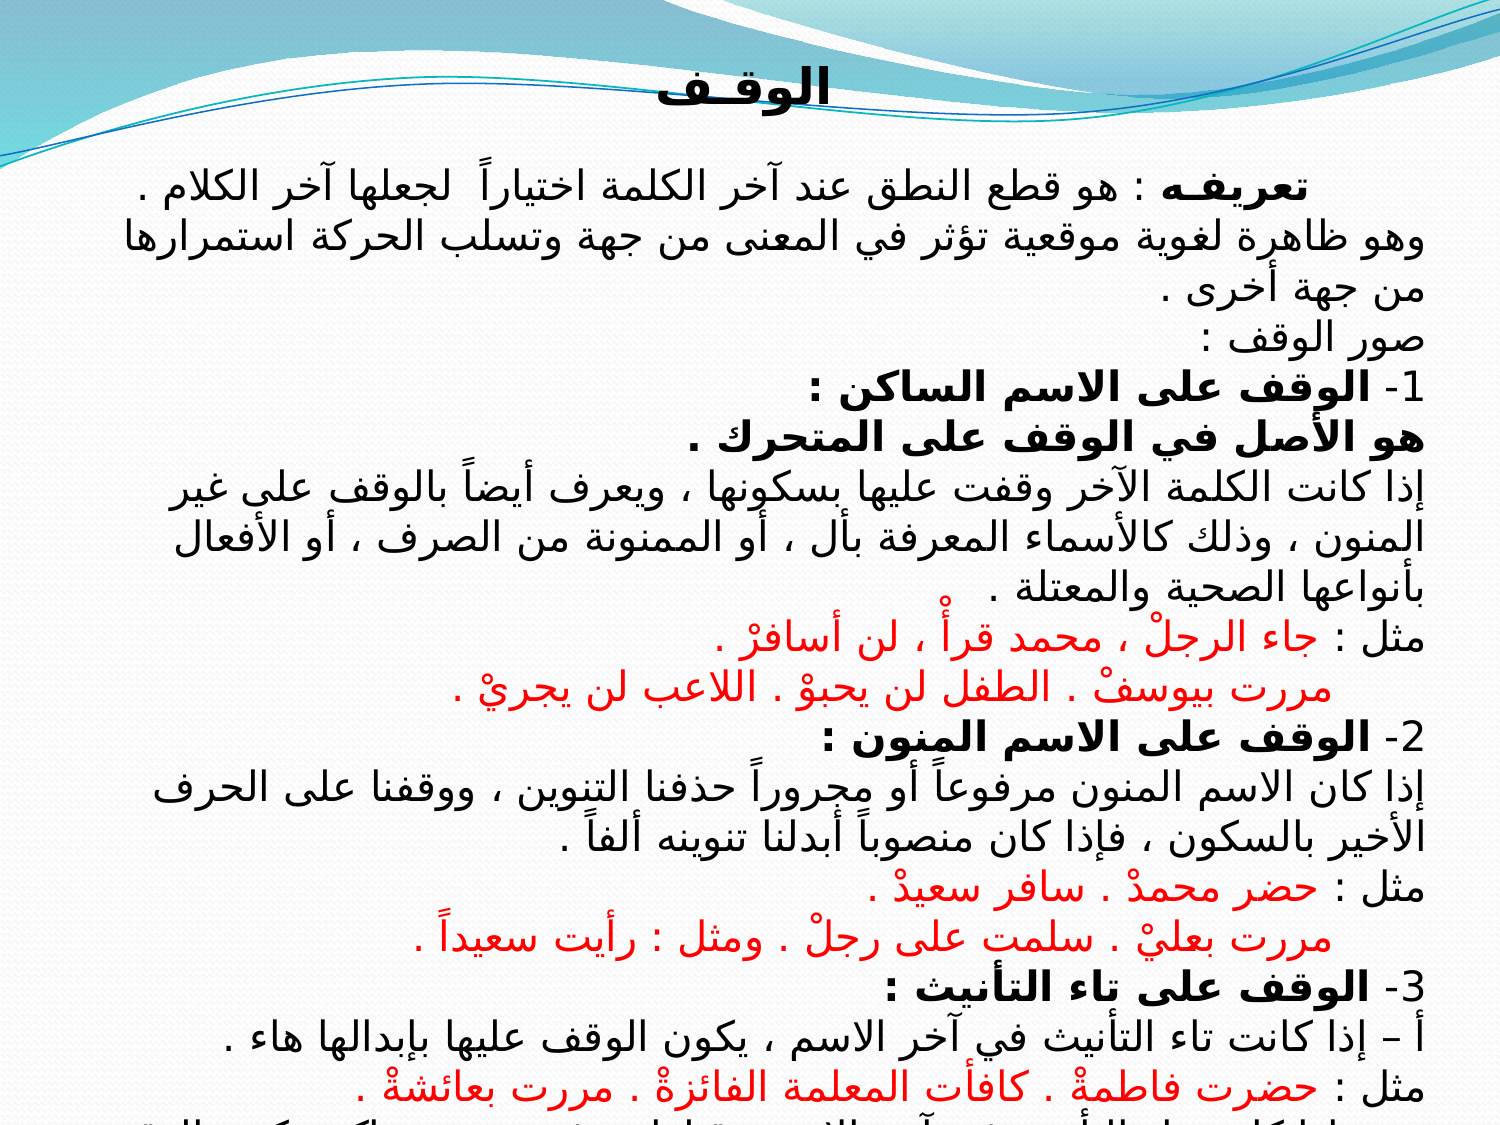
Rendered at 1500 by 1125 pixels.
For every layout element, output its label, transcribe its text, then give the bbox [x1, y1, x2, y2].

text_box الوقـف تعريفـه : هو قطع النطق عند آخر الكلمة اختياراً لجعلها آخر الكلام . وهو ظاهرة لغوية موقعية تؤثر في المعنى من جهة وتسلب الحركة استمرارها من جهة أخرى . صور الوقف : 1- الوقف على الاسم الساكن : هو الأصل في الوقف على المتحرك . إذا كانت الكلمة الآخر وقفت عليها بسكونها ، ويعرف أيضاً بالوقف على غير المنون ، وذلك كالأسماء المعرفة بأل ، أو الممنونة من الصرف ، أو الأفعال بأنواعها الصحية والمعتلة . مثل : جاء الرجلْ ، محمد قرأْ ، لن أسافرْ . مررت بيوسفْ . الطفل لن يحبوْ . اللاعب لن يجريْ . 2- الوقف على الاسم المنون : إذا كان الاسم المنون مرفوعاً أو مجروراً حذفنا التنوين ، ووقفنا على الحرف الأخير بالسكون ، فإذا كان منصوباً أبدلنا تنوينه ألفاً . مثل : حضر محمدْ . سافر سعيدْ . مررت بعليْ . سلمت على رجلْ . ومثل : رأيت سعيداً . 3- الوقف على تاء التأنيث : أ – إذا كانت تاء التأنيث في آخر الاسم ، يكون الوقف عليها بإبدالها هاء . مثل : حضرت فاطمةْ . كافأت المعلمة الفائزةْ . مررت بعائشةْ . ب – إذا كانت تاء التأنيث في آخر الاسم وقبلها حرف صحيح ساكن يكون الوقف عليها بالتاء المفتوحة الساكنة . مثل : هذه بنتْ . ومررت بأختْ . [46, 46, 1442, 1125]
